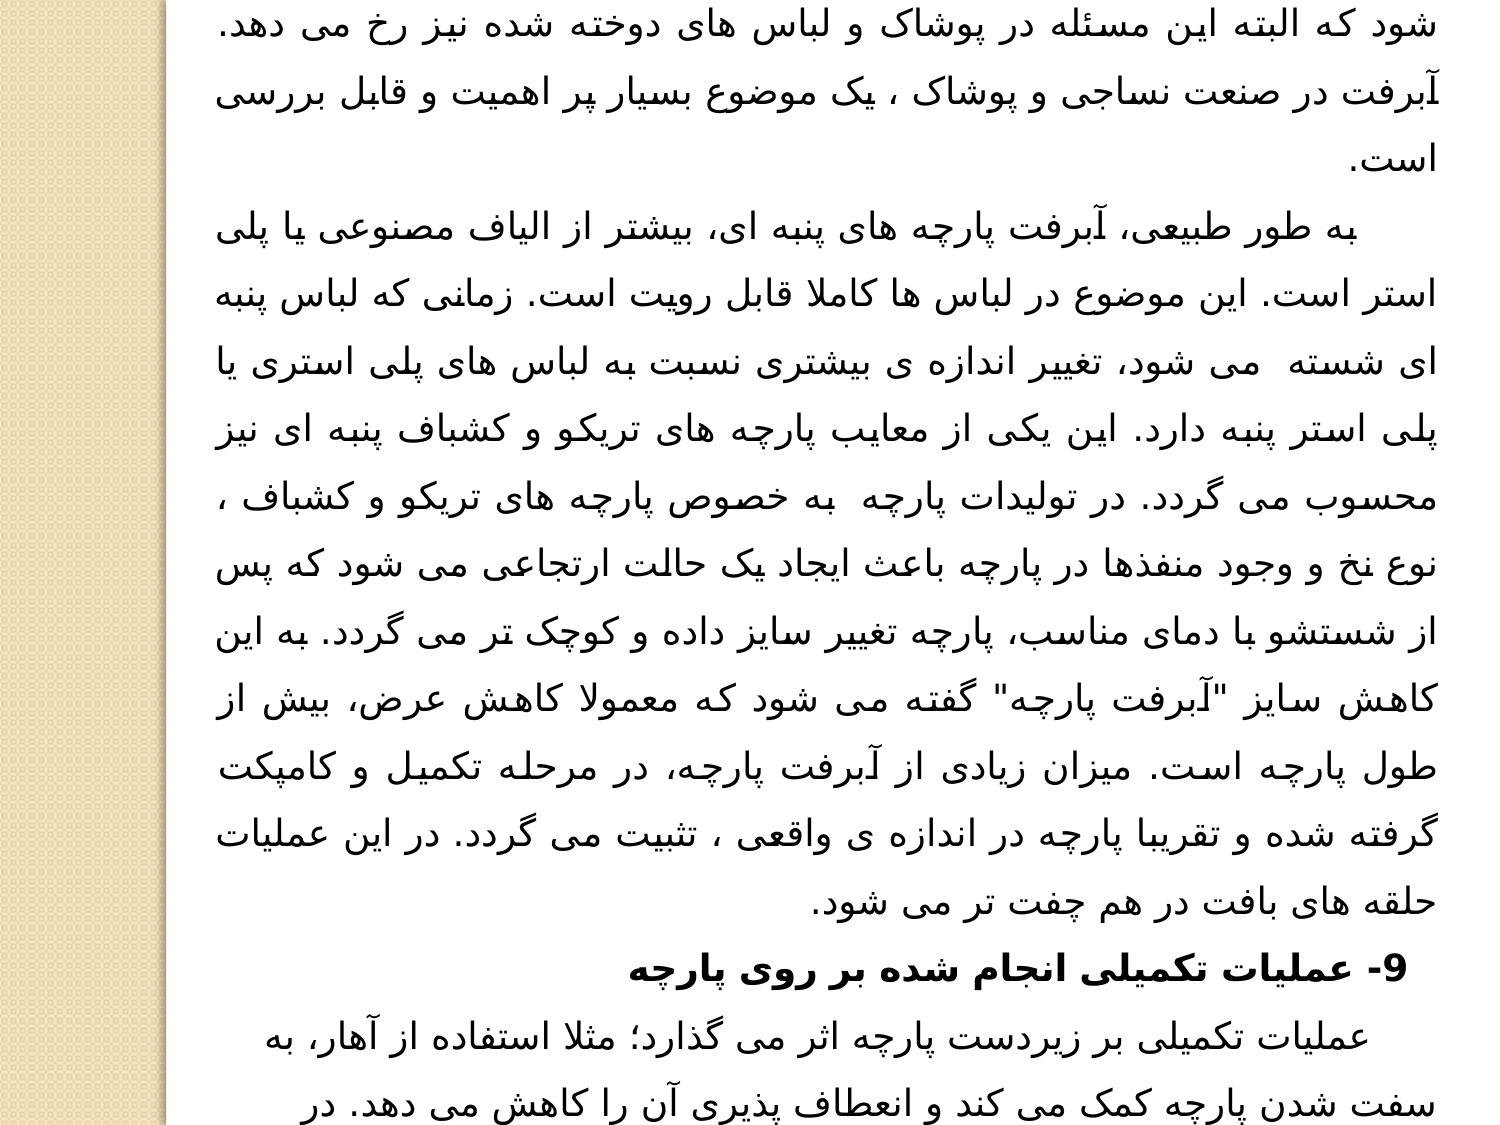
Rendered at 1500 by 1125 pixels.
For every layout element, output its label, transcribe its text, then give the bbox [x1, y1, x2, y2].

text_box 8- آبرفت پارچه آبرفت پارچه به میزان تغییر اندازه ی آن، پس از شست و شو گفته می شود که البته این مسئله در پوشاک و لباس های دوخته شده نیز رخ می دهد. آبرفت در صنعت نساجی و پوشاک ، یک موضوع بسیار پر اهمیت و قابل بررسی است. به طور طبیعی، آبرفت پارچه های پنبه ای، بیشتر از الیاف مصنوعی یا پلی استر است. این موضوع در لباس ها کاملا قابل رویت است. زمانی که لباس پنبه ای شسته می شود، تغییر اندازه ی بیشتری نسبت به لباس های پلی استری یا پلی استر پنبه دارد. این یکی از معایب پارچه های تریکو و کشباف پنبه ای نیز محسوب می گردد. در تولیدات پارچه به خصوص پارچه های تریکو و کشباف ، نوع نخ و وجود منفذها در پارچه باعث ایجاد یک حالت ارتجاعی می شود که پس از شستشو با دمای مناسب، پارچه تغییر سایز داده و کوچک تر می گردد. به این کاهش سایز "آبرفت پارچه" گفته می شود که معمولا کاهش عرض، بیش از طول پارچه است. میزان زیادی از آبرفت پارچه، در مرحله تکمیل و کامپکت گرفته شده و تقریبا پارچه در اندازه ی واقعی ، تثبیت می گردد. در این عملیات حلقه های بافت در هم چفت تر می شود. 9- عملیات تکمیلی انجام شده بر روی پارچه عملیات تکمیلی بر زیردست پارچه اثر می گذارد؛ مثلا استفاده از آهار، به سفت شدن پارچه کمک می کند و انعطاف پذیری آن را کاهش می دهد. در حالی که استفاده از مواد نرم کننده، موجب افزایش انعطاف پذیری و نرمی پارچه می گردد. [199, 0, 1454, 1125]
